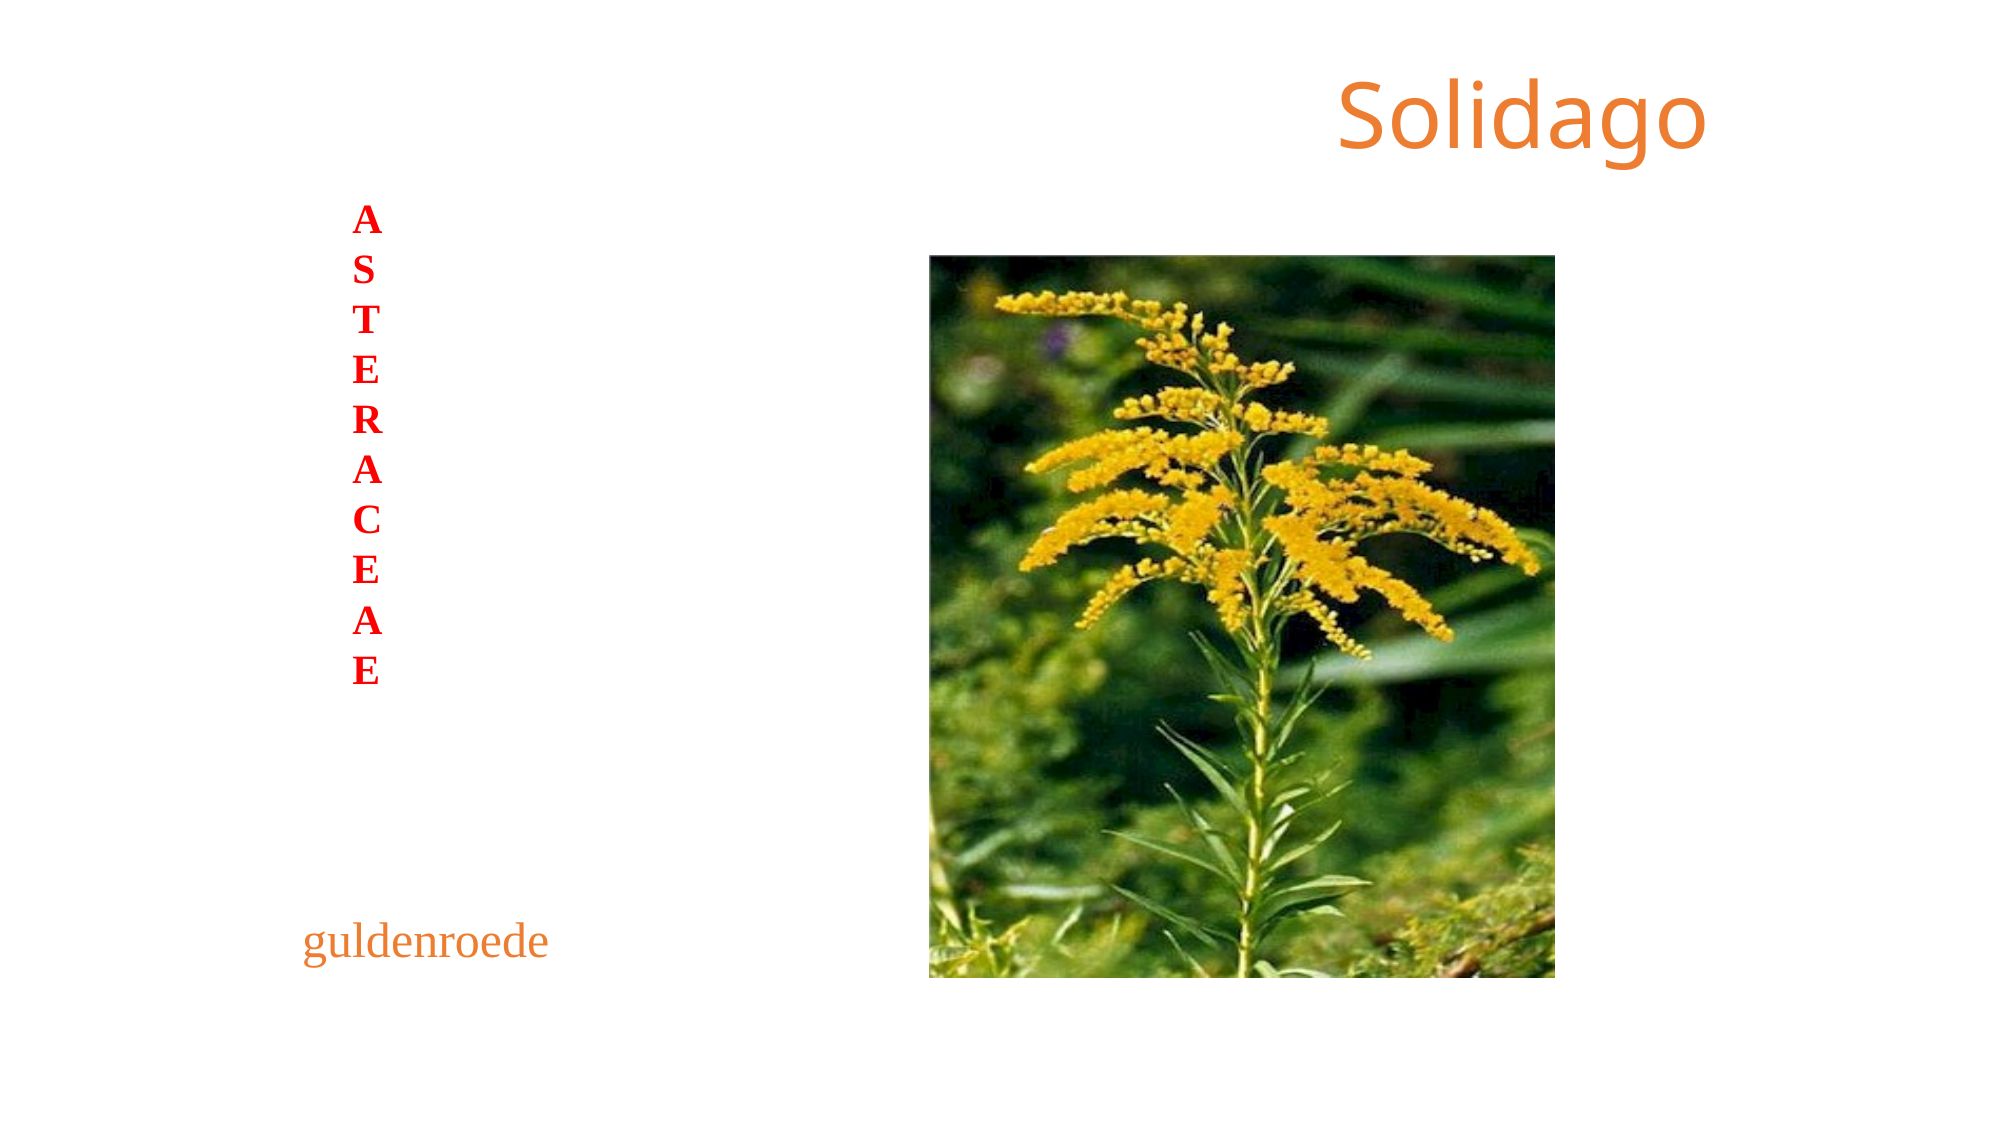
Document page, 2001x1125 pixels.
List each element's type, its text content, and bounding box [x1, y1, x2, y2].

text_box ASTERACEAE [337, 184, 400, 700]
text_box guldenroede [287, 899, 929, 975]
picture [929, 255, 1555, 978]
title Solidago [450, 24, 1725, 213]
